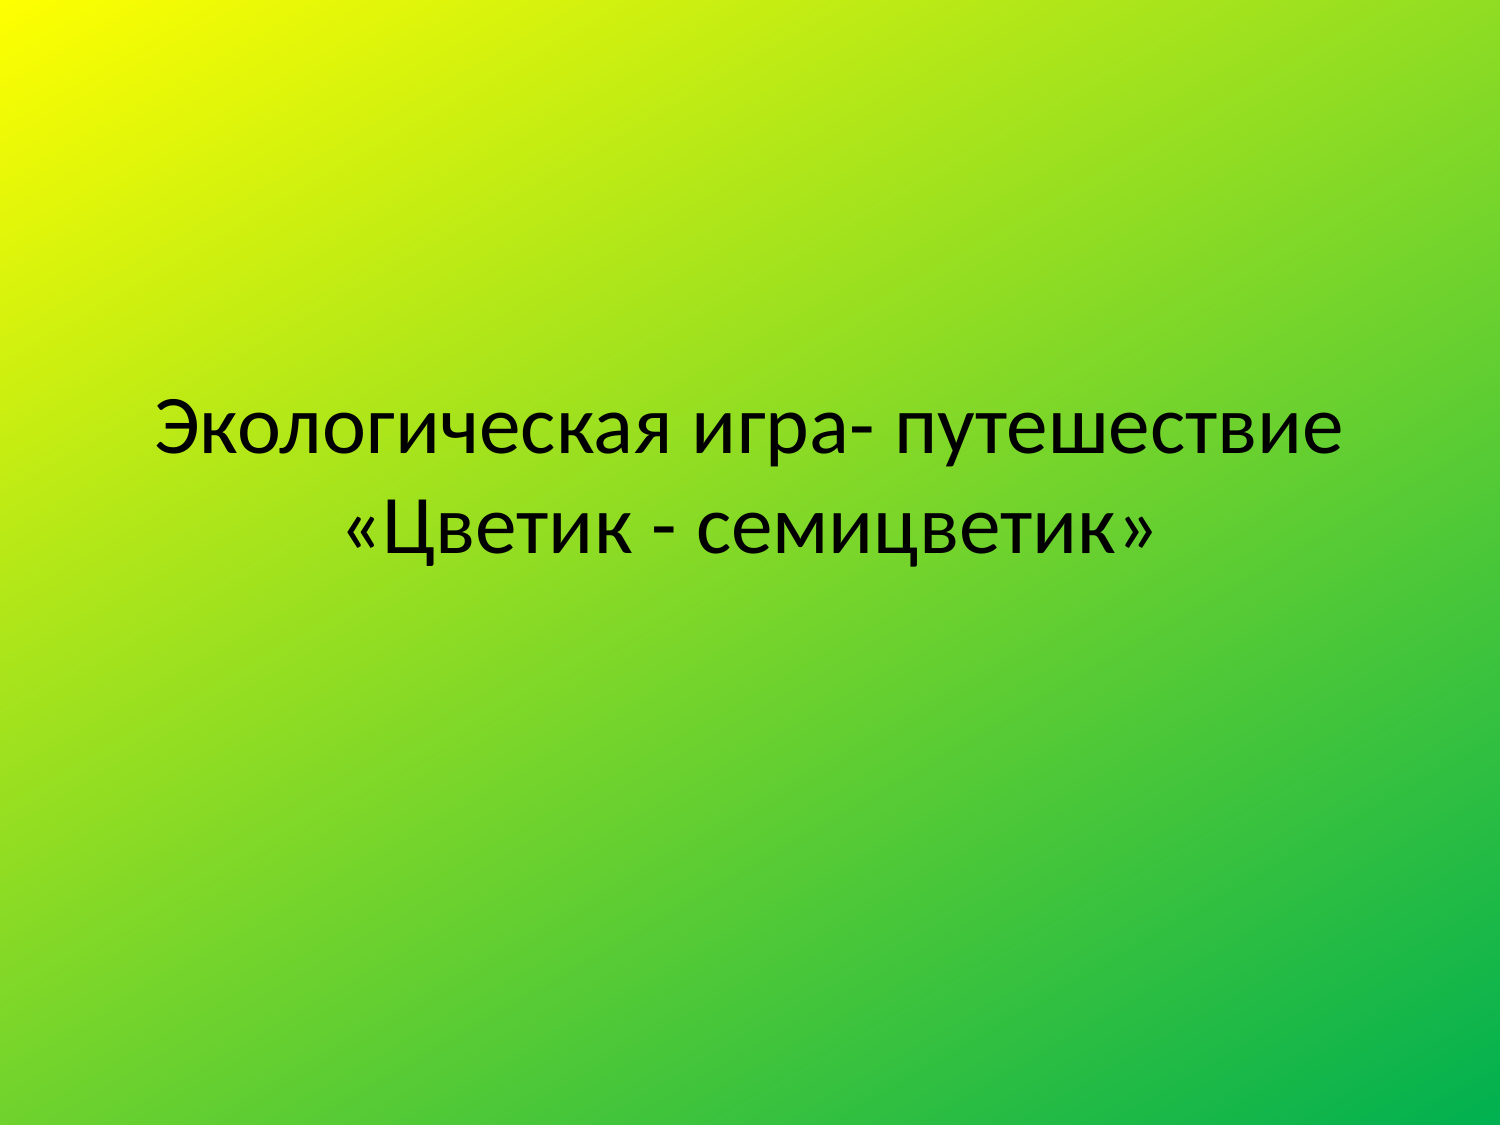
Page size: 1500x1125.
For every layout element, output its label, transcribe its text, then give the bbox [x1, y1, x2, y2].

title Экологическая игра- путешествие «Цветик - семицветик» [112, 349, 1388, 591]
